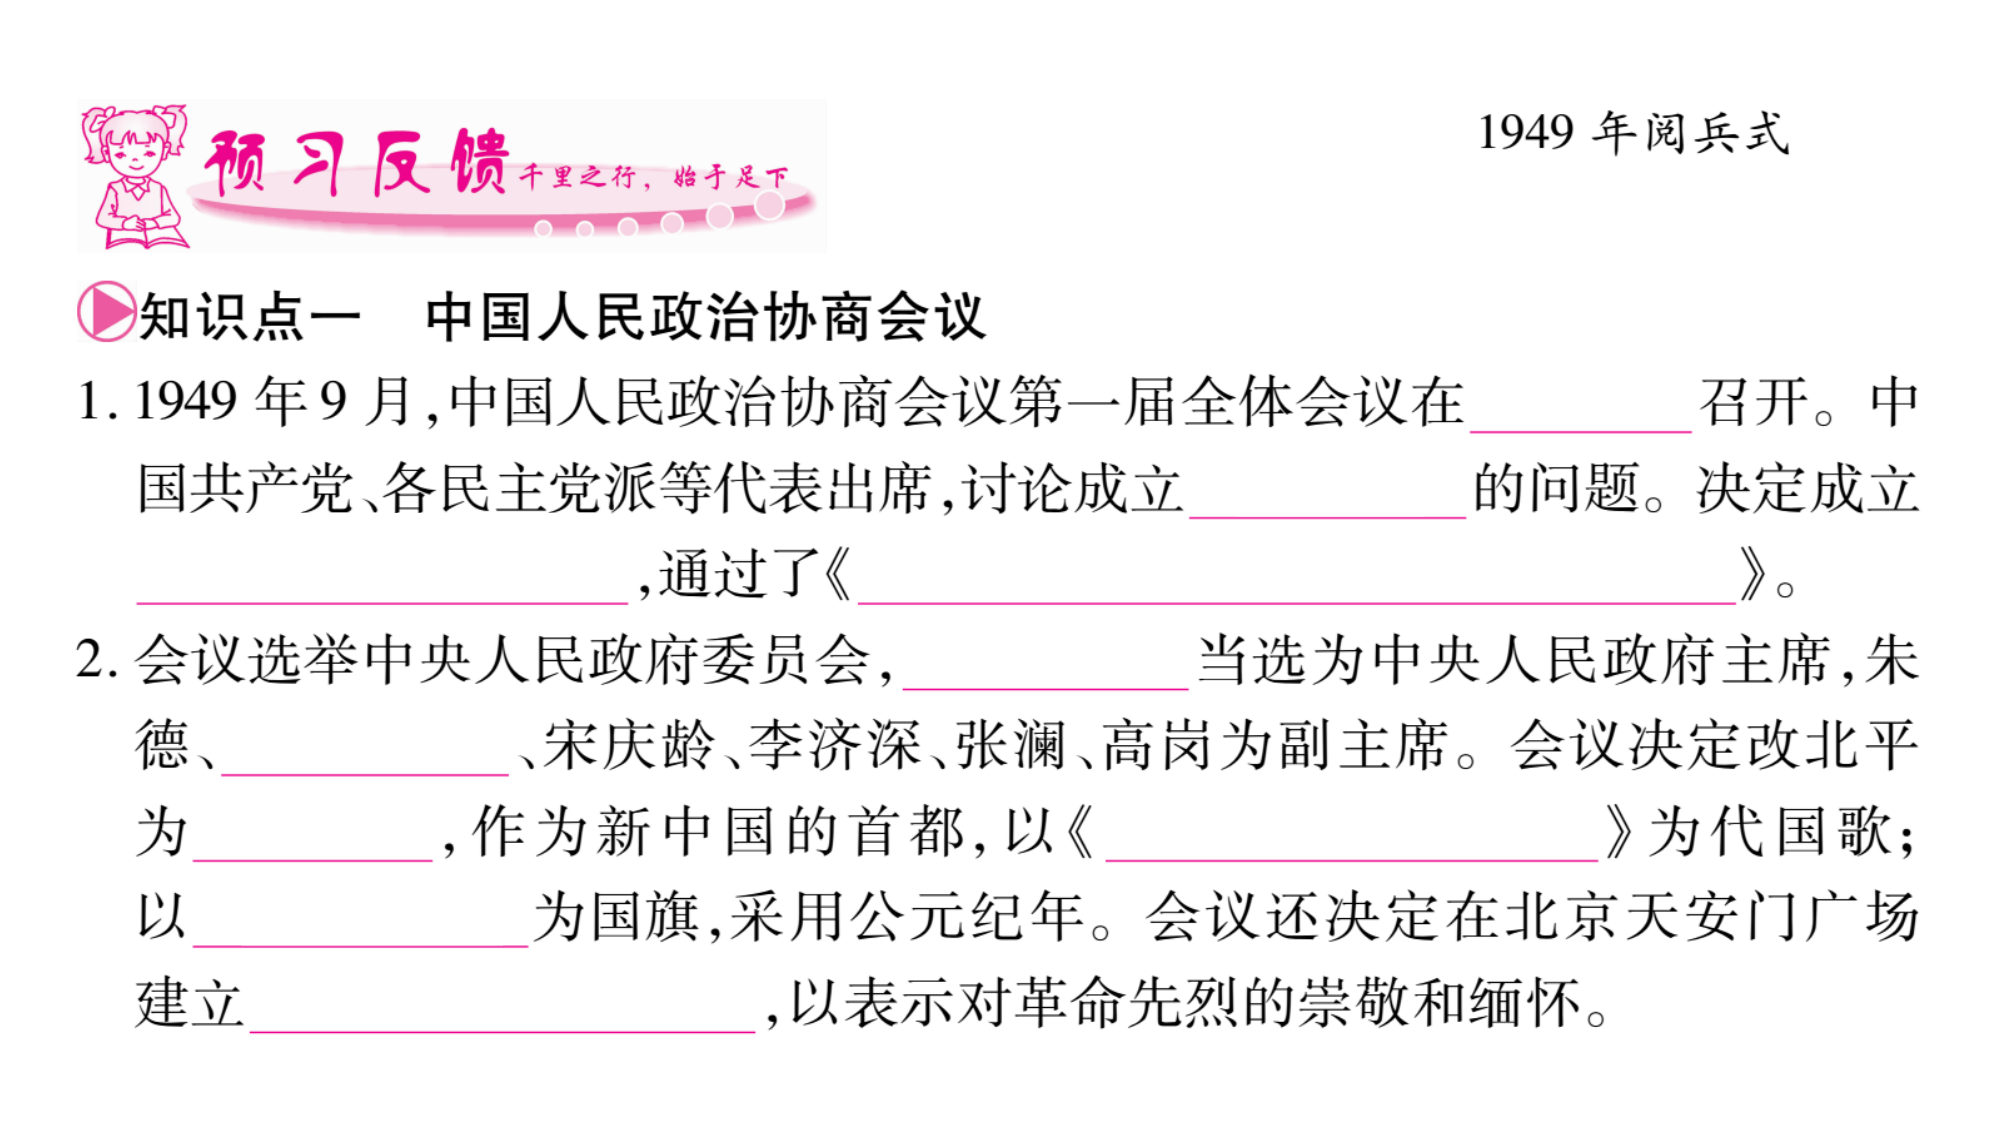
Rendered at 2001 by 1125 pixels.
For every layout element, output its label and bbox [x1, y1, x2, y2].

picture [66, 88, 1934, 1037]
